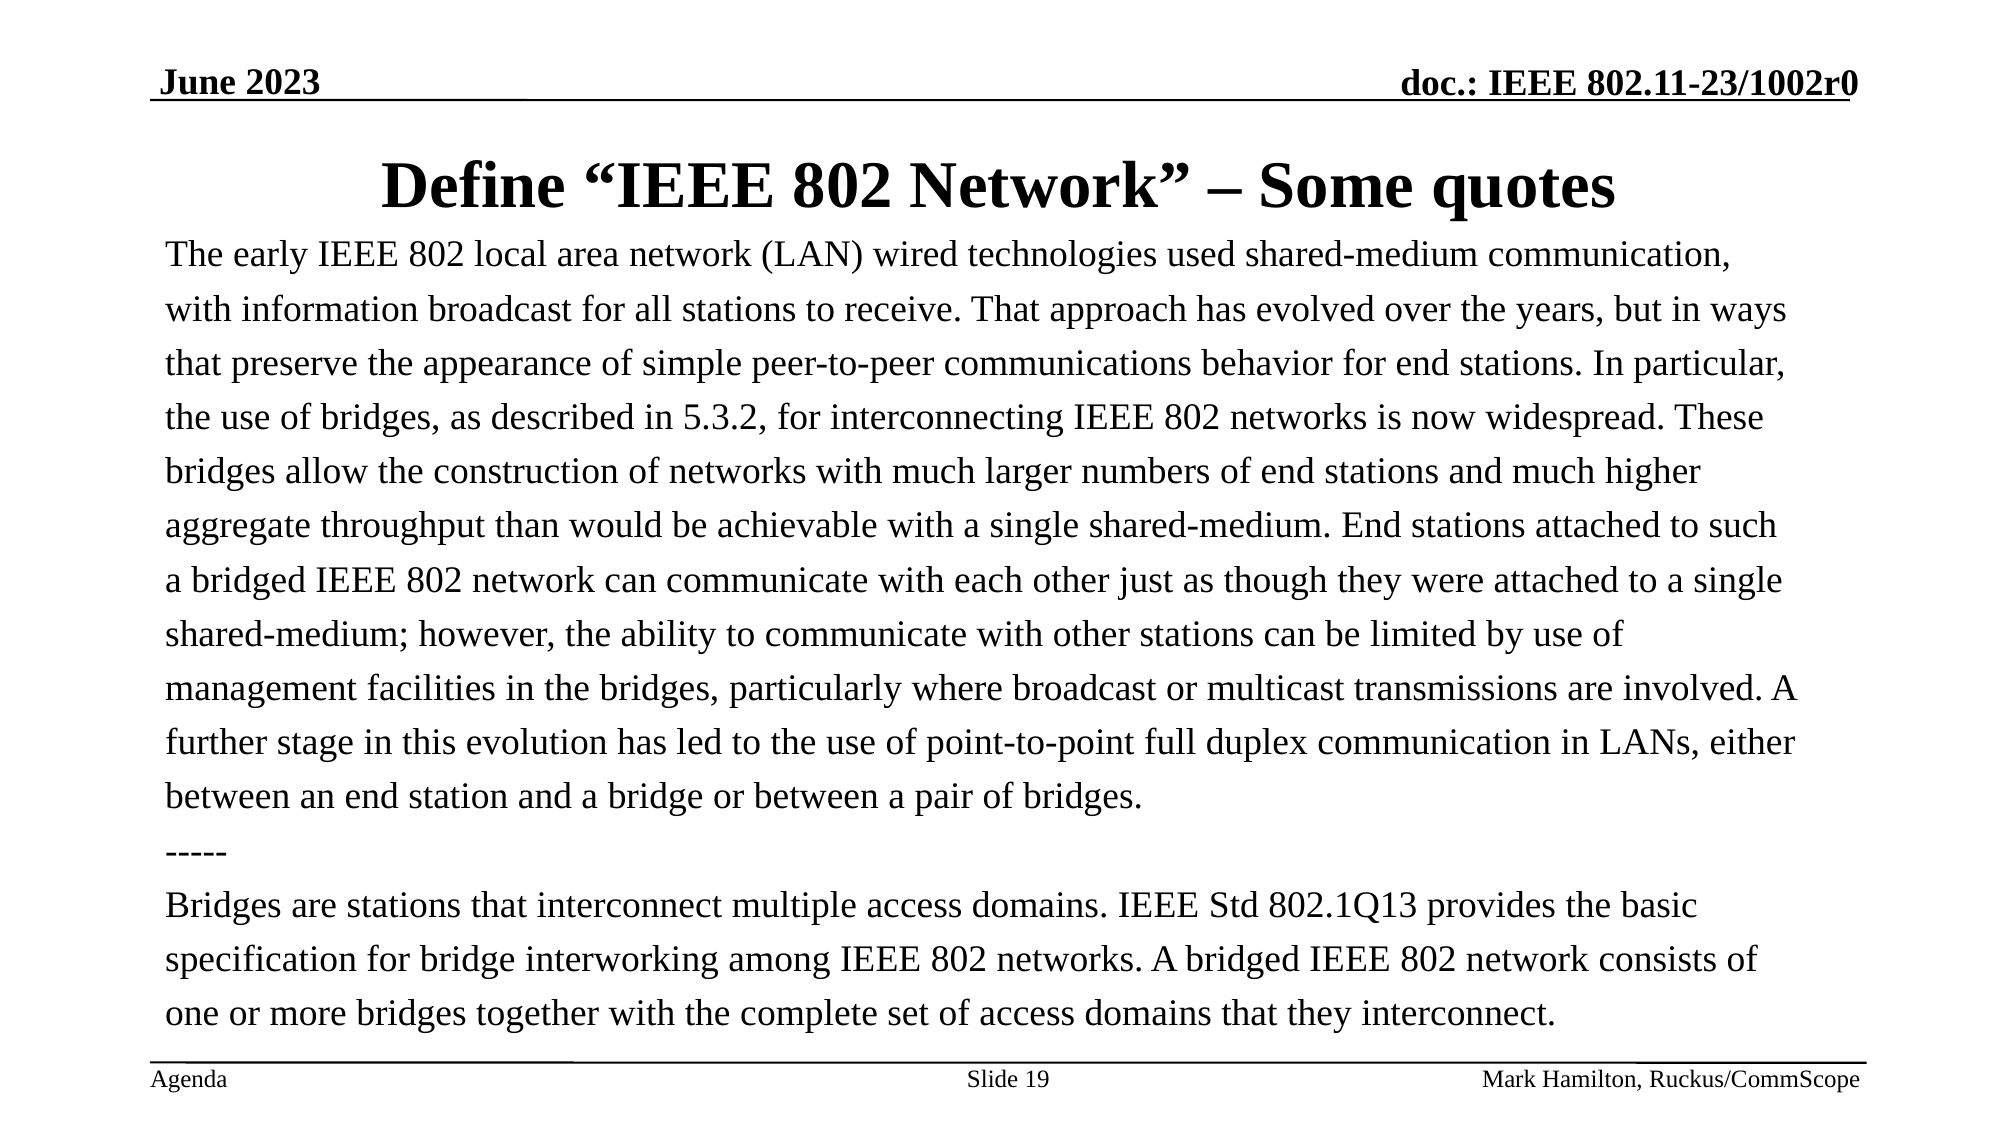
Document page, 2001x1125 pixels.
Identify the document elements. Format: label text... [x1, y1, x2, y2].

title Define “IEEE 802 Network” – Some quotes [149, 112, 1850, 224]
slide_number Slide 19 [950, 1061, 1067, 1123]
list The early IEEE 802 local area network (LAN) wired technologies used shared-medium communication, with information broadcast for all stations to receive. That approach has evolved over the years, but in ways that preserve the appearance of simple peer-to-peer communications behavior for end stations. In particular, the use of bridges, as described in 5.3.2, for interconnecting IEEE 802 networks is now widespread. These bridges allow the construction of networks with much larger numbers of end stations and much higher aggregate throughput than would be achievable with a single shared-medium. End stations attached to such a bridged IEEE 802 network can communicate with each other just as though they were attached to a single shared-medium; however, the ability to communicate with other stations can be limited by use of management facilities in the bridges, particularly where broadcast or multicast transmissions are involved. A further stage in this evolution has led to the use of point-to-point full duplex communication in LANs, either between an end station and a bridge or between a pair of bridges. ----- Bridges are stations that interconnect multiple access domains. IEEE Std 802.1Q13 provides the basic specification for bridge interworking among IEEE 802 networks. A bridged IEEE 802 network consists of one or more bridges together with the complete set of access domains that they interconnect. [149, 224, 1850, 1063]
